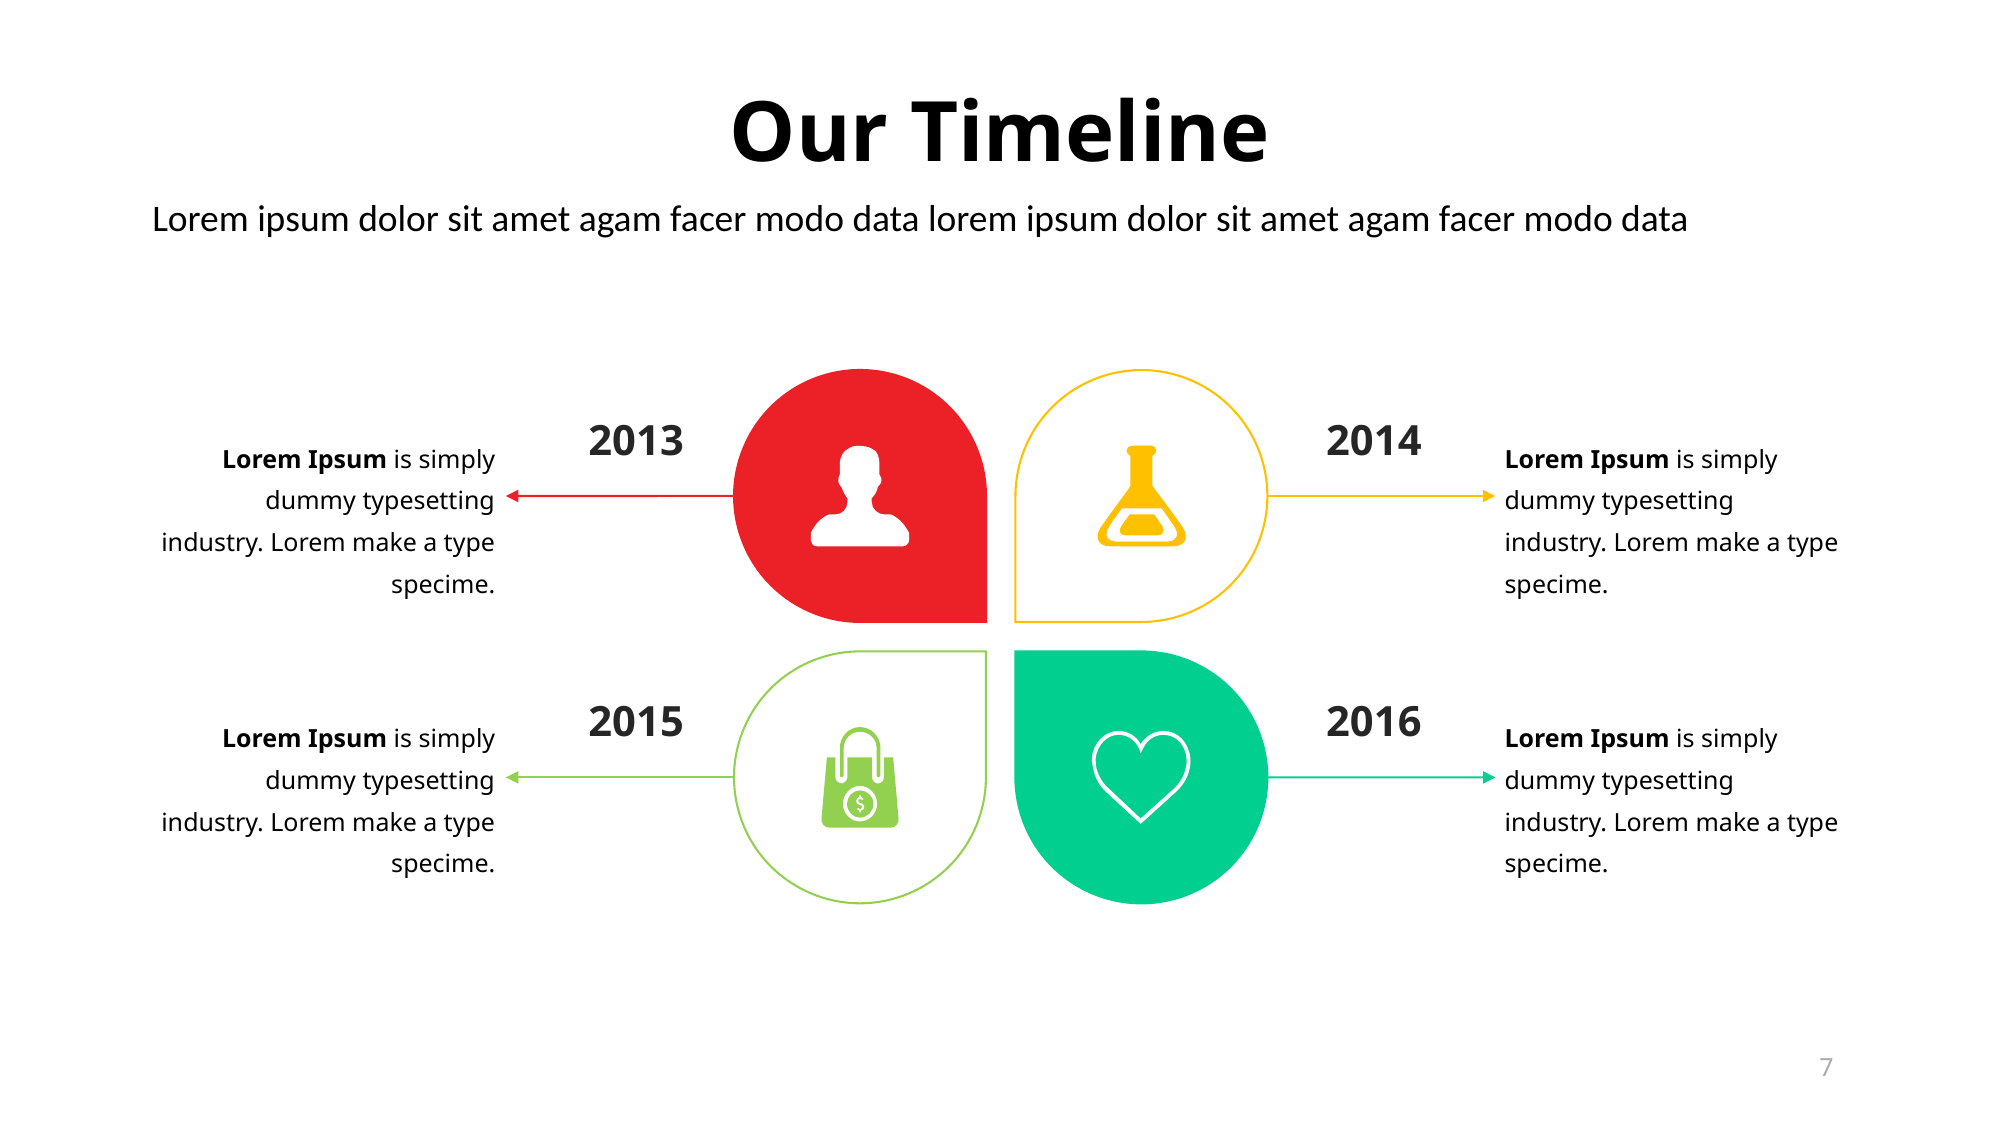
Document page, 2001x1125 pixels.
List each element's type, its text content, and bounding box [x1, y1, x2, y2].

text_box [1014, 650, 1269, 905]
text_box Lorem Ipsum is simply dummy typesetting industry. Lorem make a type specime. [1489, 423, 1857, 606]
text_box 2015 [573, 687, 705, 752]
text_box [733, 368, 988, 623]
text_box 2013 [573, 405, 705, 471]
text_box 2014 [1311, 405, 1454, 471]
subtitle Lorem ipsum dolor sit amet agam facer modo data lorem ipsum dolor sit amet agam facer modo data [137, 191, 1863, 227]
text_box [1014, 369, 1269, 624]
text_box 2016 [1311, 687, 1454, 752]
slide_number 7 [1790, 1042, 1863, 1094]
text_box Lorem Ipsum is simply dummy typesetting industry. Lorem make a type specime. [143, 703, 511, 886]
text_box [1097, 445, 1186, 547]
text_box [820, 727, 900, 828]
text_box [732, 650, 987, 905]
text_box Lorem Ipsum is simply dummy typesetting industry. Lorem make a type specime. [143, 423, 511, 606]
text_box [810, 445, 910, 547]
text_box Lorem Ipsum is simply dummy typesetting industry. Lorem make a type specime. [1489, 703, 1857, 886]
text_box [1091, 730, 1191, 824]
title Our Timeline [137, 78, 1863, 191]
